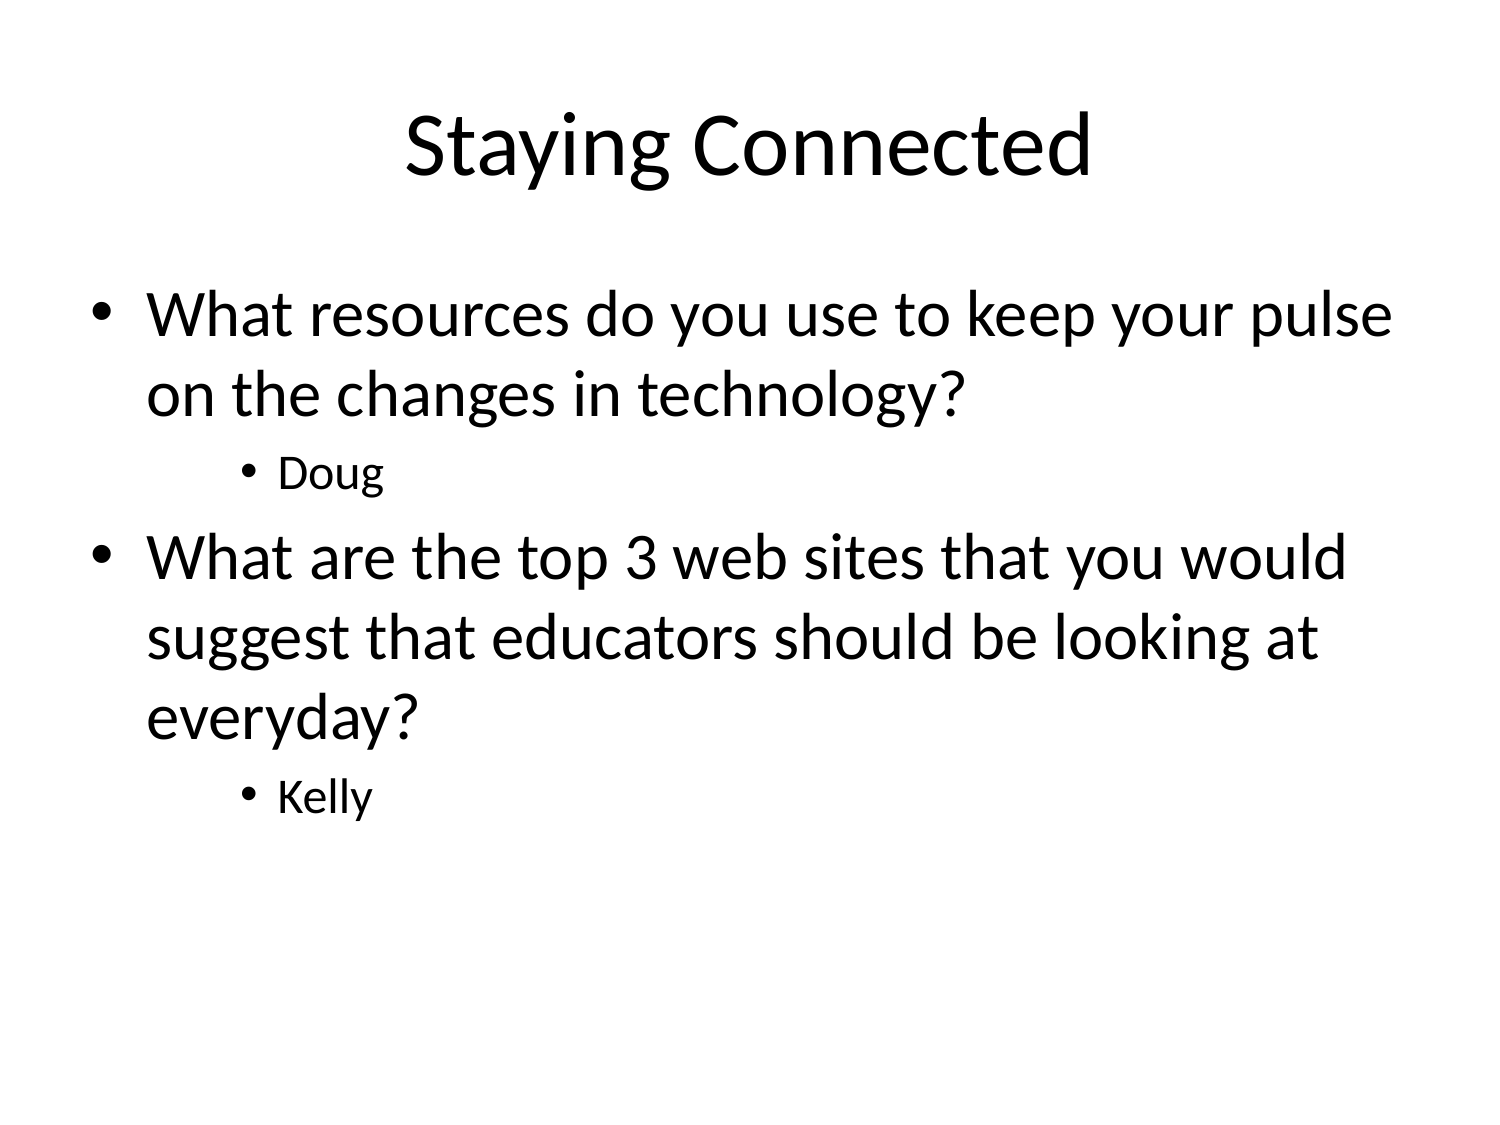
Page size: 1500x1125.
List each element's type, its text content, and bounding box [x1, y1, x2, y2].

list What resources do you use to keep your pulse on the changes in technology? Doug What are the top 3 web sites that you would suggest that educators should be looking at everyday? Kelly [75, 262, 1425, 1005]
title Staying Connected [75, 45, 1425, 233]
